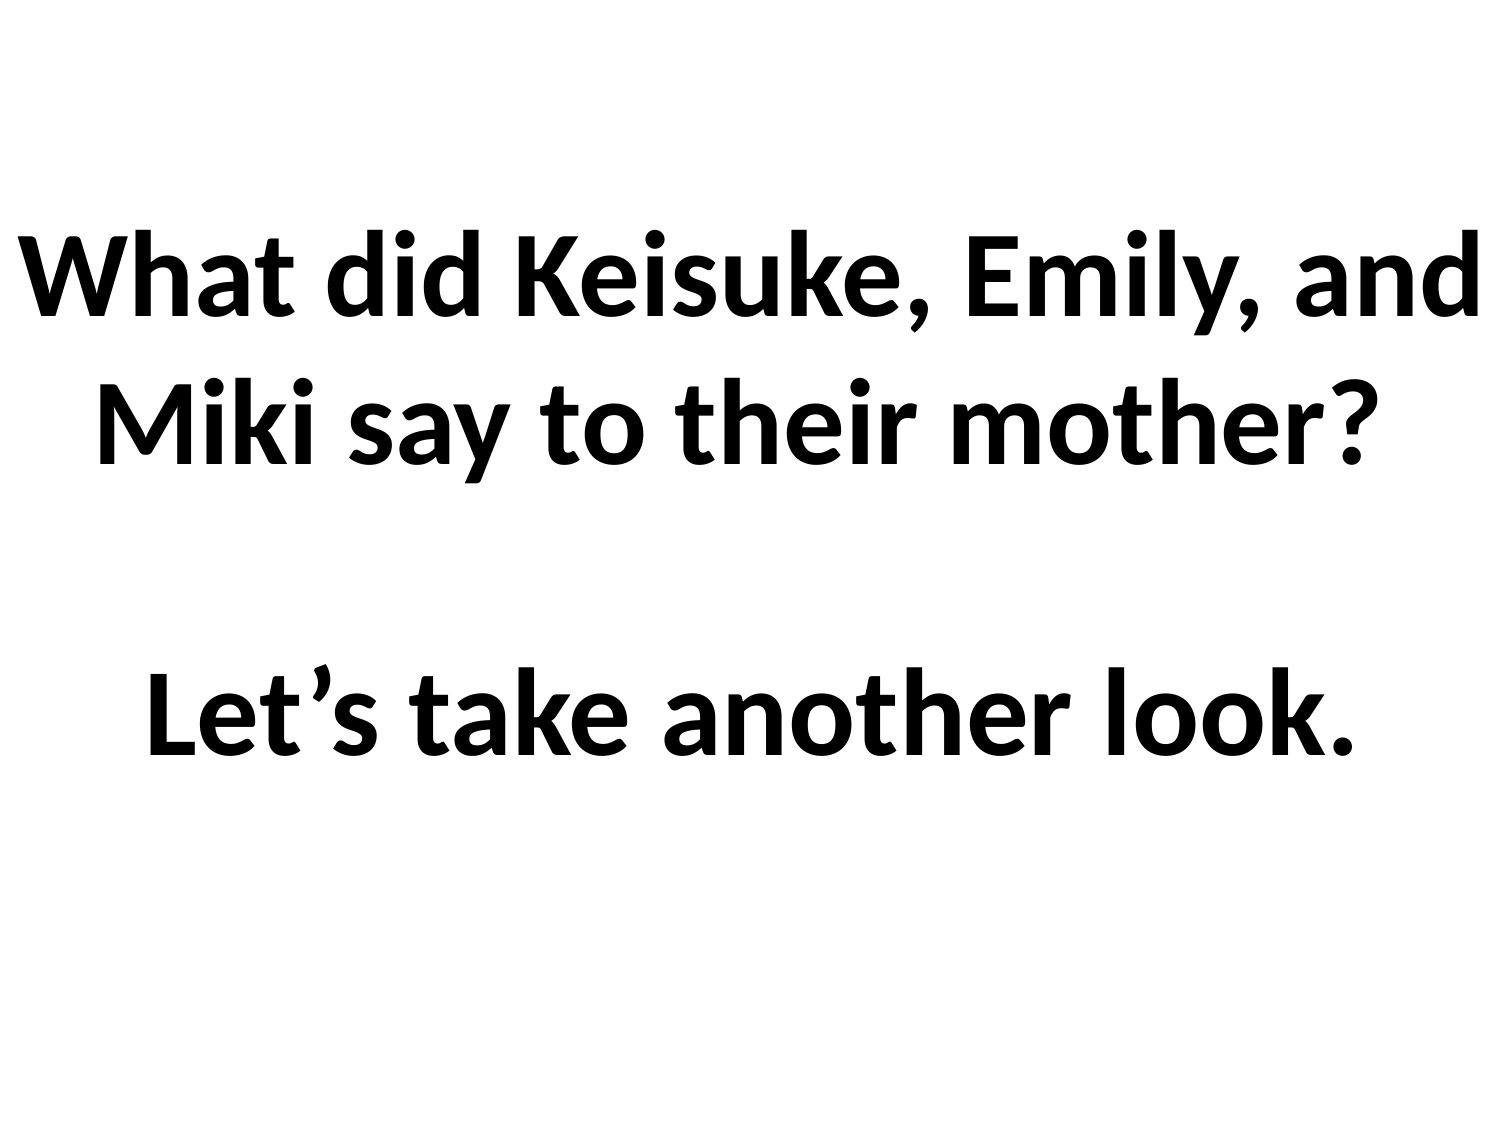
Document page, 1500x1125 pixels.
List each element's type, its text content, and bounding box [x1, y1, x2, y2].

list What did Keisuke, Emily, and Miki say to their mother? Let’s take another look. [0, 186, 1500, 1008]
